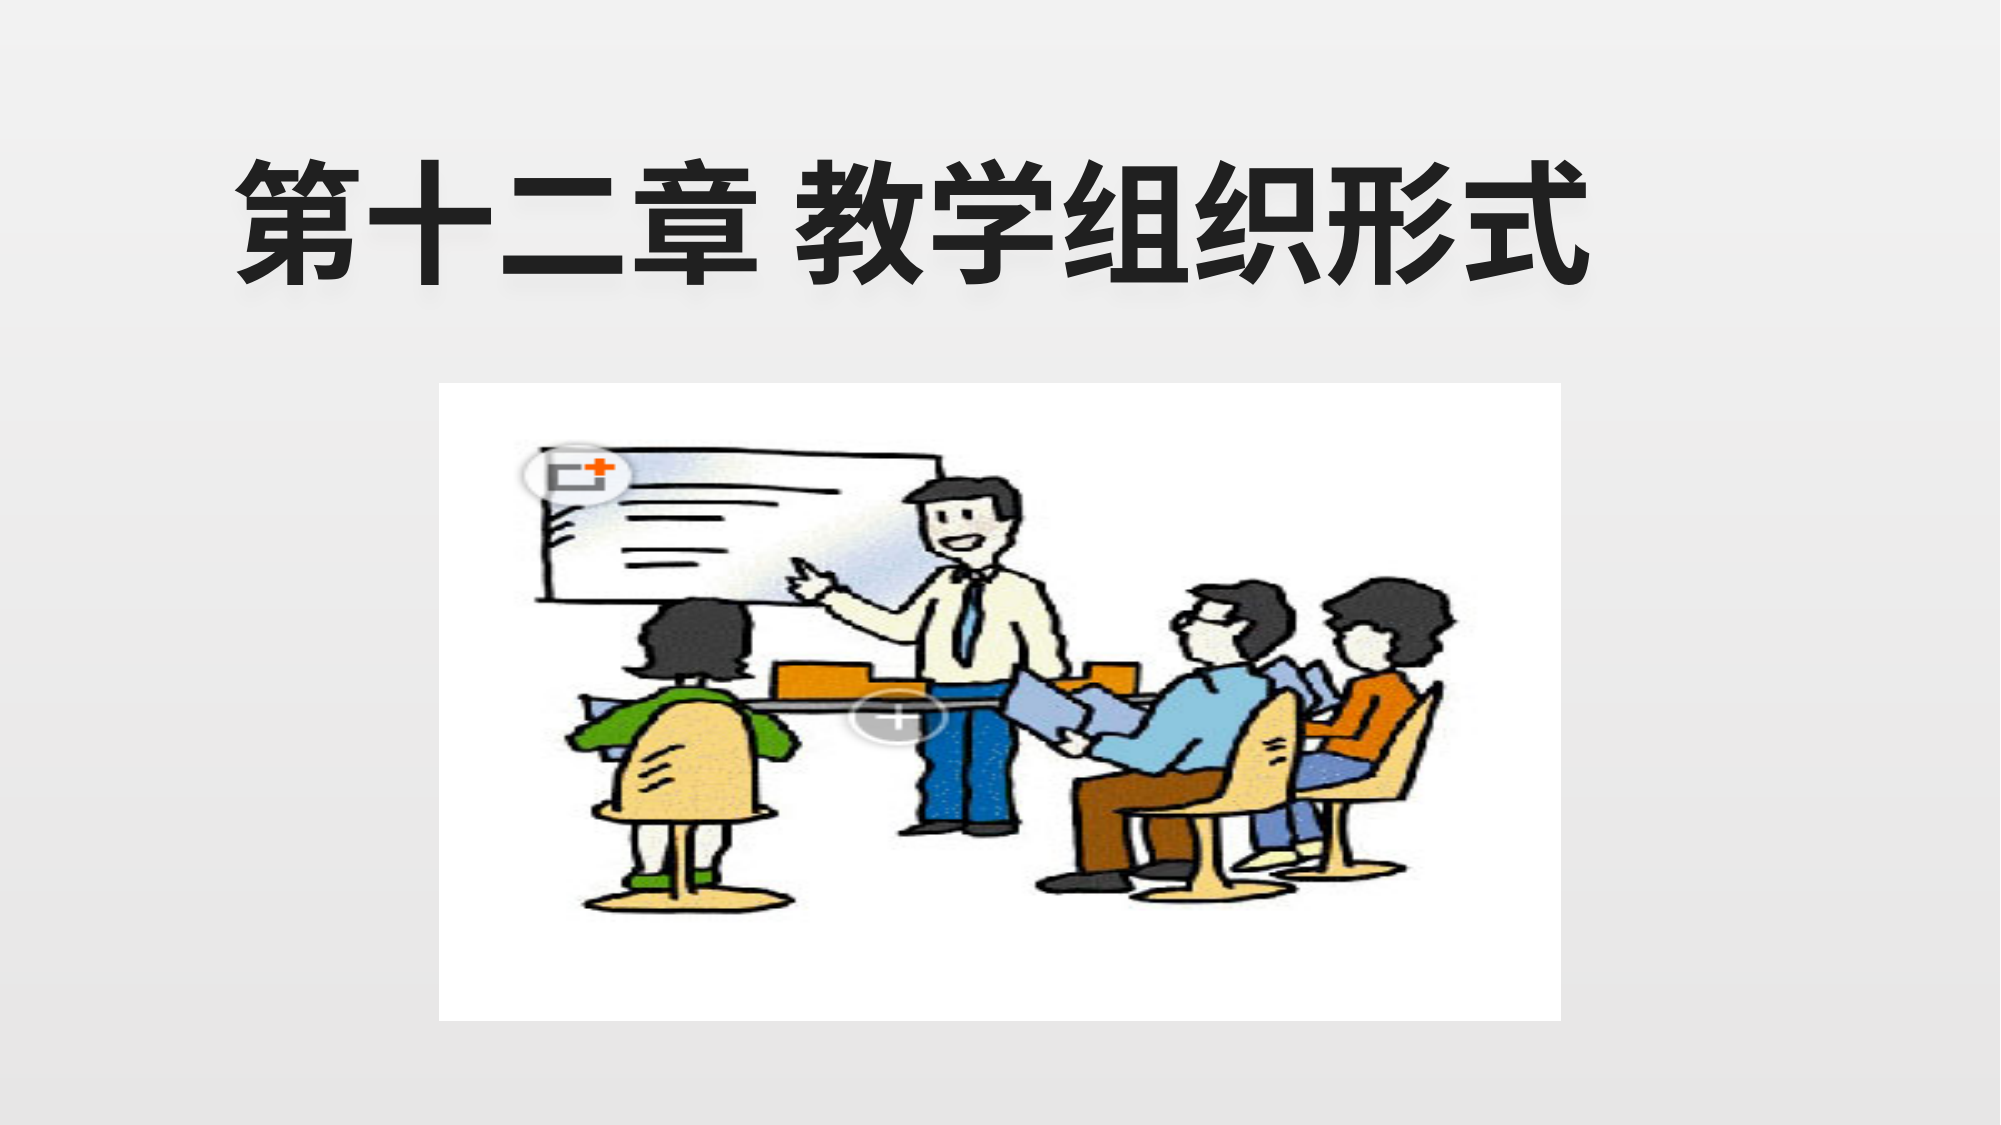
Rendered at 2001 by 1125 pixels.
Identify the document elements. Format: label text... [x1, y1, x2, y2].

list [439, 383, 1561, 1021]
title 第十二章 教学组织形式 [210, 140, 1790, 319]
